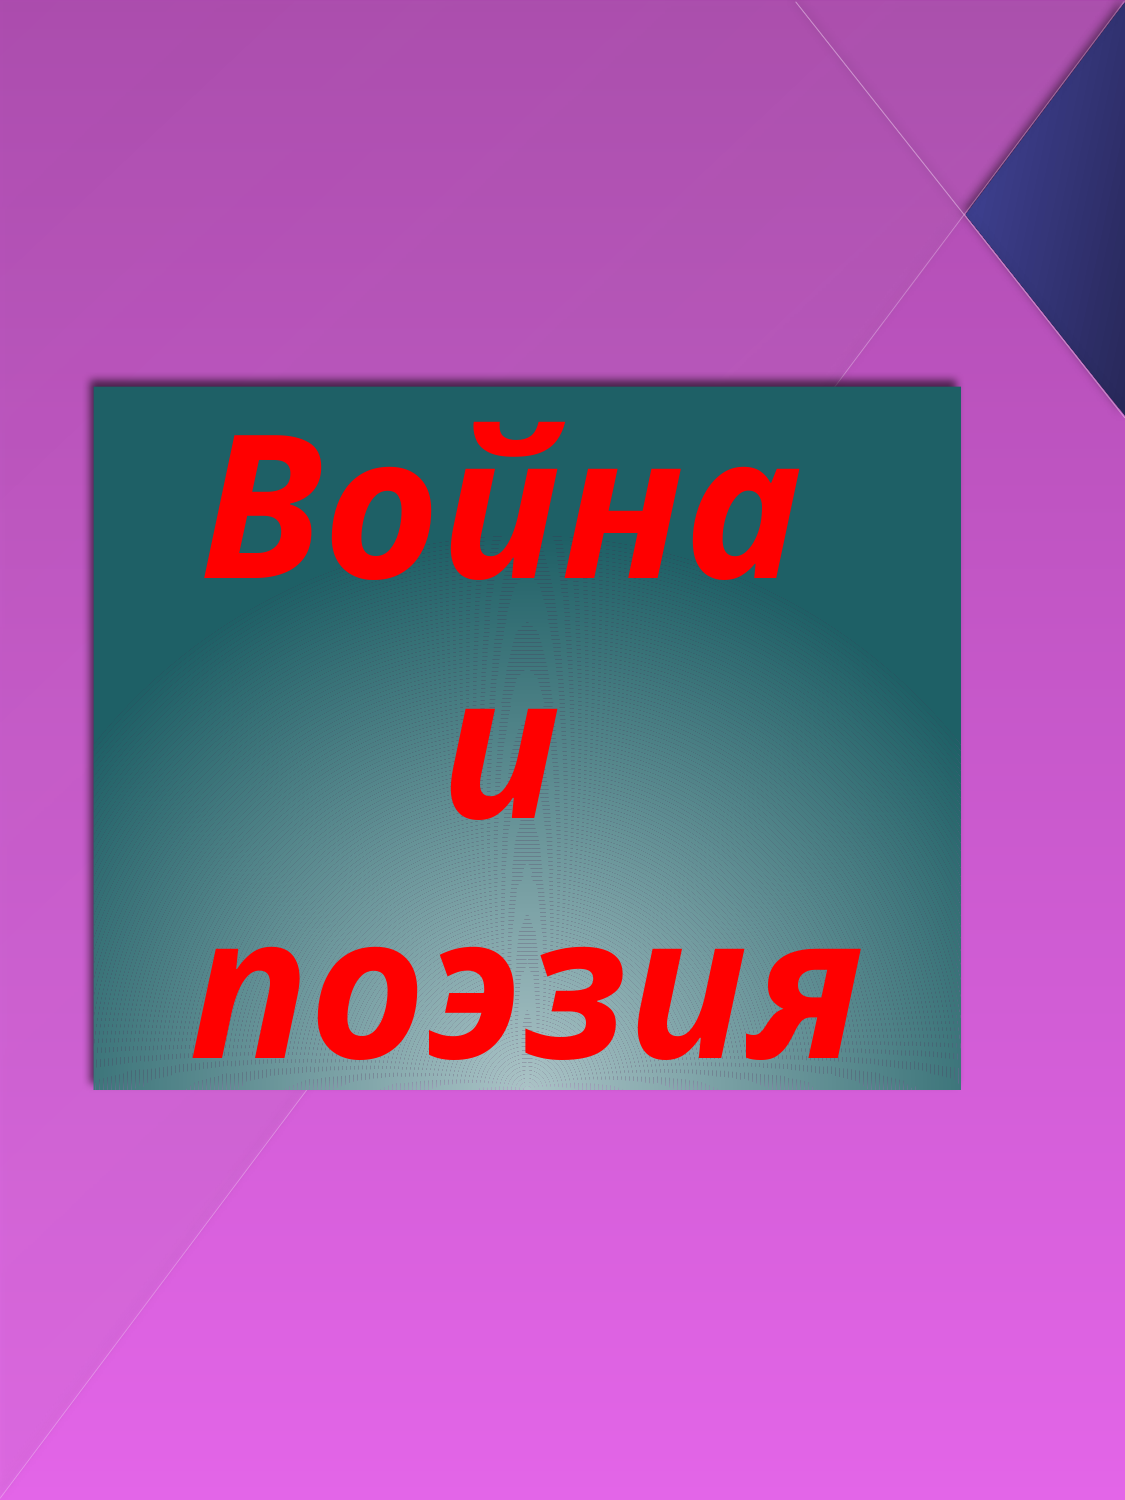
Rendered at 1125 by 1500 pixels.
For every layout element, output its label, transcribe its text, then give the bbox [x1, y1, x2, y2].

title Война и поэзия [93, 386, 961, 1090]
